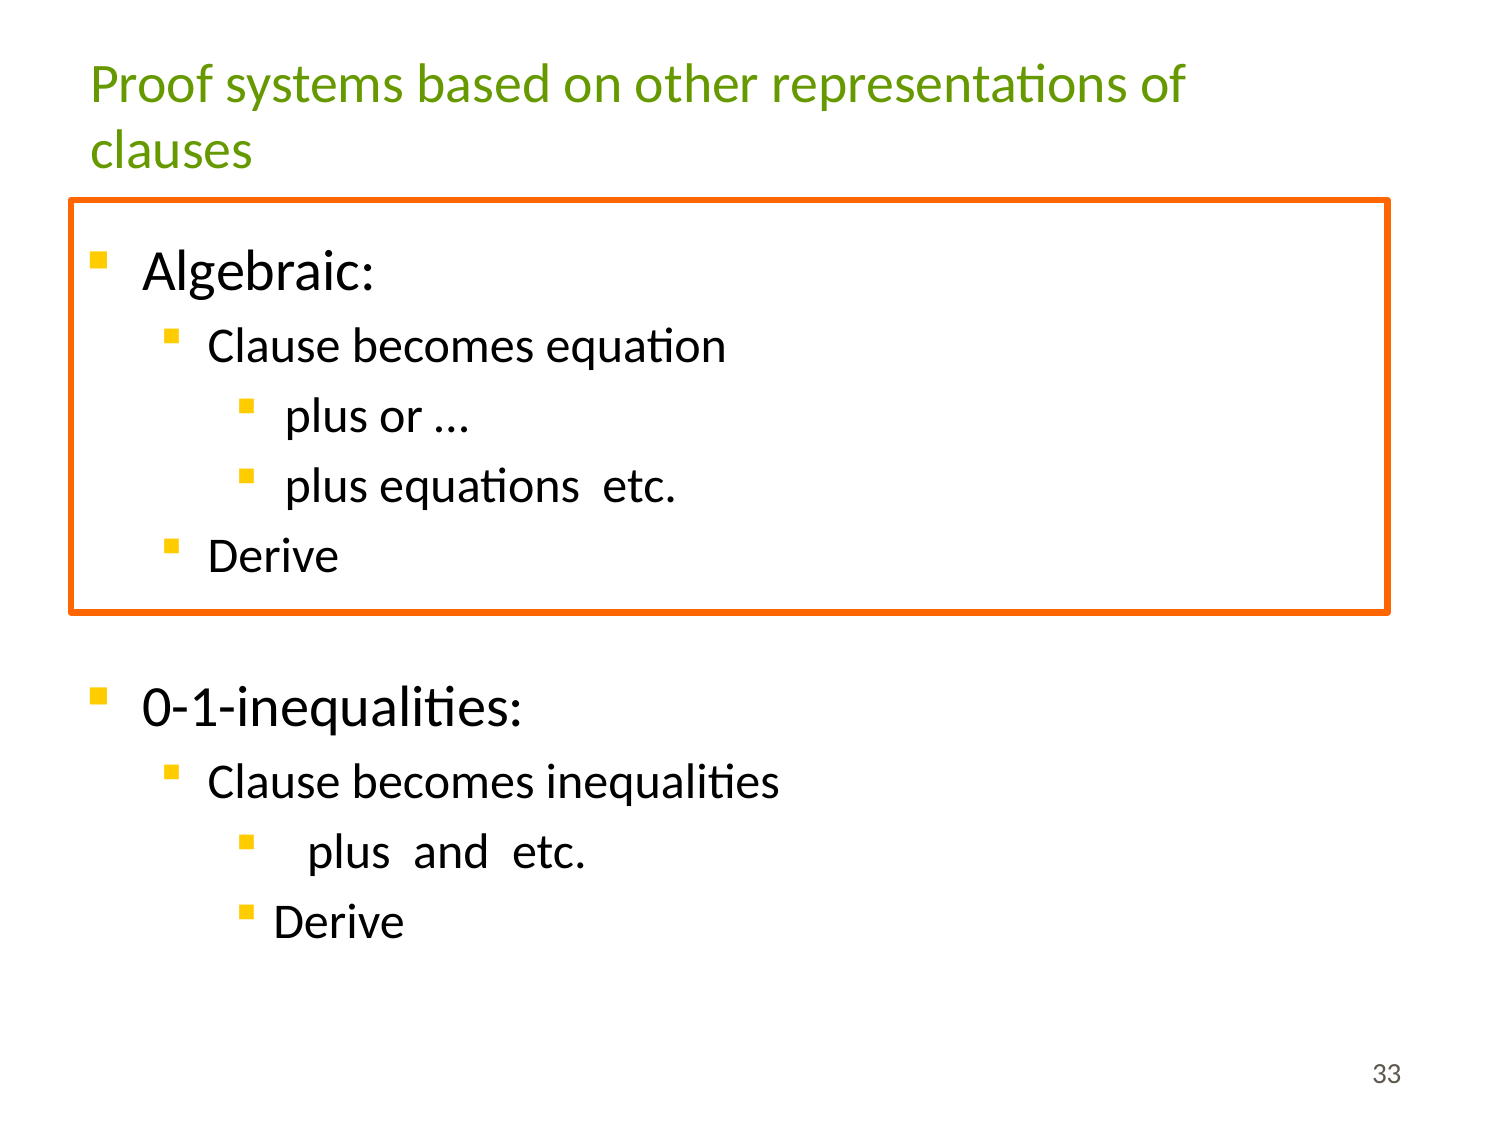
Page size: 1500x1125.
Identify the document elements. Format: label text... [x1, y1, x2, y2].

text_box [70, 200, 1388, 613]
title Proof systems based on other representations of clauses [75, 37, 1350, 188]
slide_number 33 [1104, 1037, 1417, 1097]
